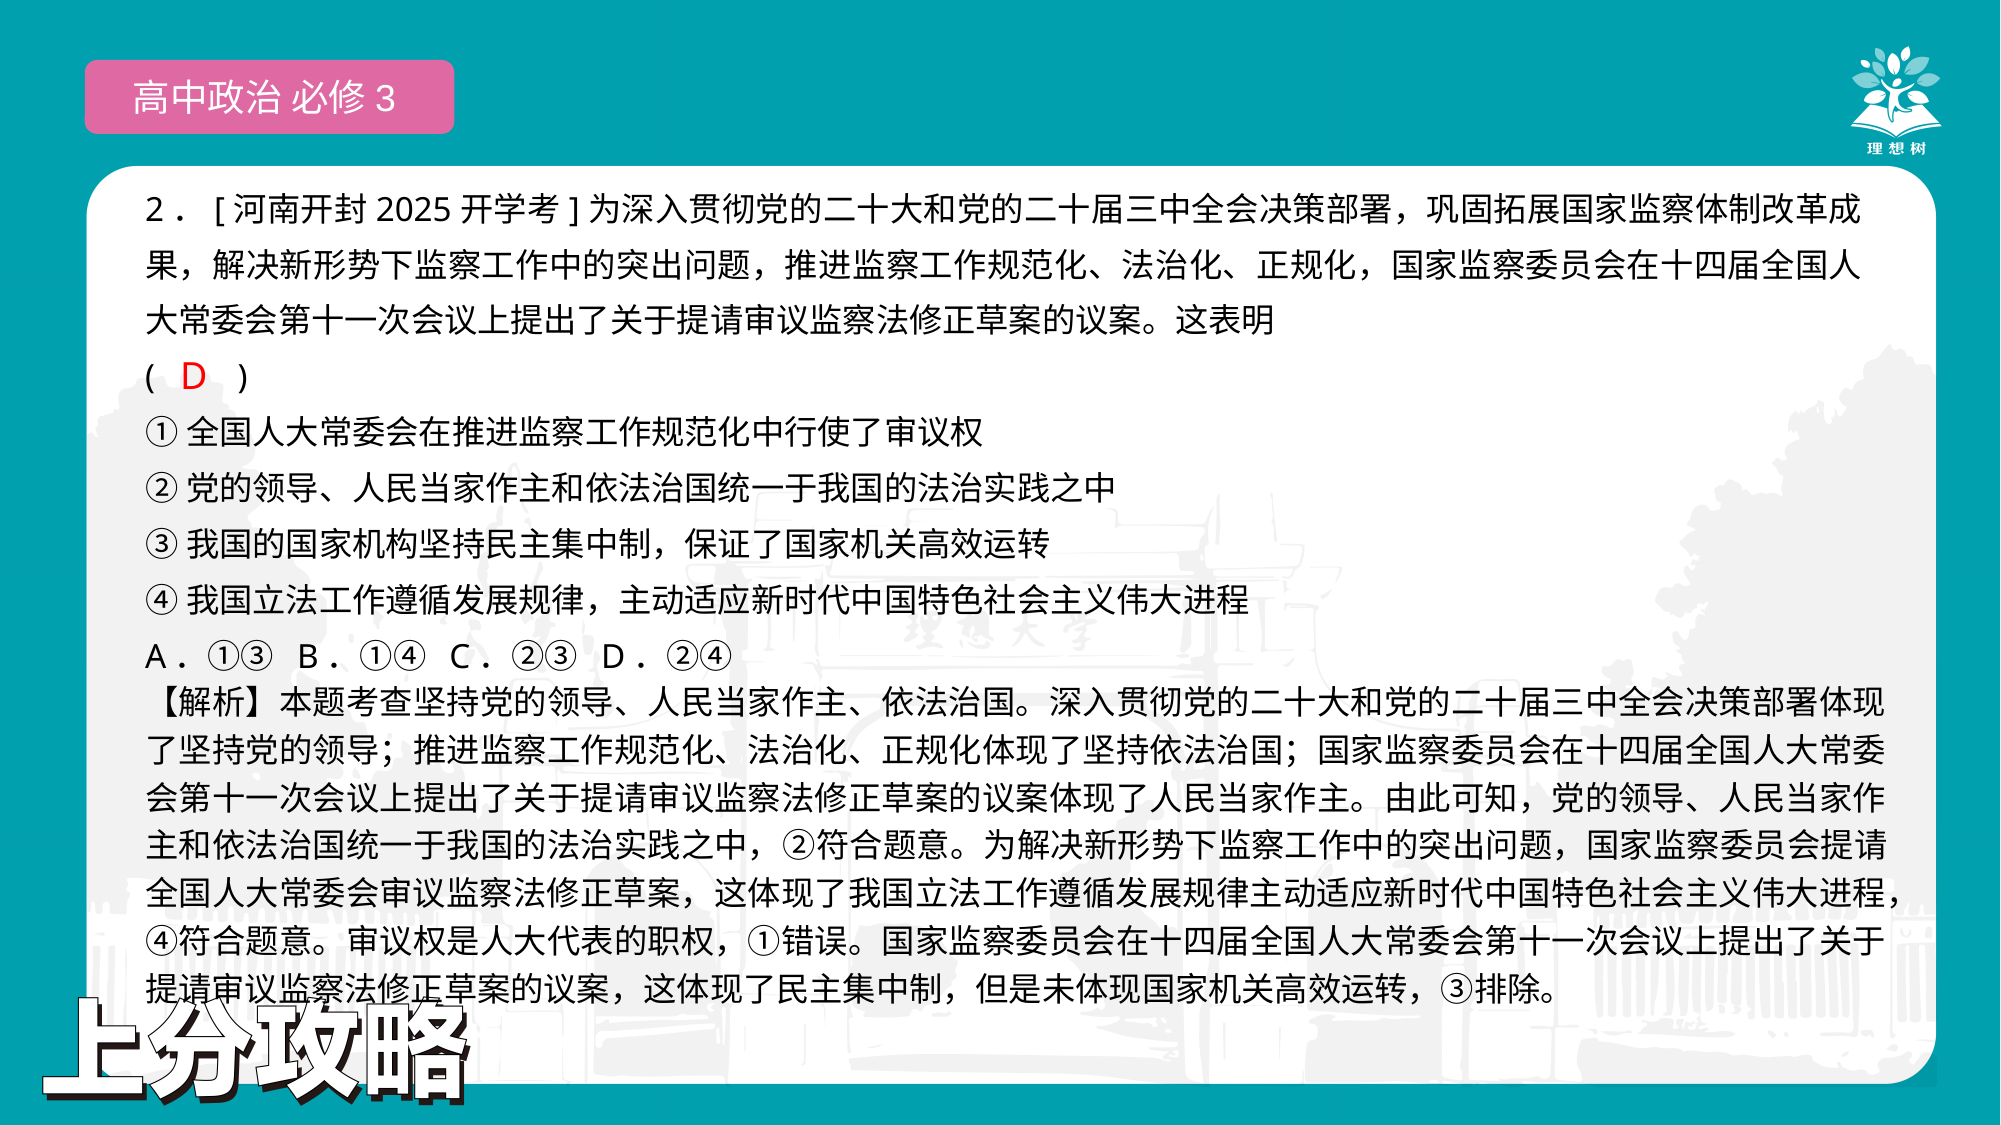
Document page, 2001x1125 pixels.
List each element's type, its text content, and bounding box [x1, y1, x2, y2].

text_box 【解析】本题考查坚持党的领导、人民当家作主、依法治国。深入贯彻党的二十大和党的二十届三中全会决策部署体现了坚持党的领导；推进监察工作规范化、法治化、正规化体现了坚持依法治国；国家监察委员会在十四届全国人大常委会第十一次会议上提出了关于提请审议监察法修正草案的议案体现了人民当家作主。由此可知，党的领导、人民当家作主和依法治国统一于我国的法治实践之中，②符合题意。为解决新形势下监察工作中的突出问题，国家监察委员会提请全国人大常委会审议监察法修正草案，这体现了我国立法工作遵循发展规律主动适应新时代中国特色社会主义伟大进程，④符合题意。审议权是人大代表的职权，①错误。国家监察委员会在十四届全国人大常委会第十一次会议上提出了关于提请审议监察法修正草案的议案，这体现了民主集中制，但是未体现国家机关高效运转，③排除。 [130, 665, 1905, 1016]
text_box 2．[河南开封2025开学考]为深入贯彻党的二十大和党的二十届三中全会决策部署，巩固拓展国家监察体制改革成果，解决新形势下监察工作中的突出问题，推进监察工作规范化、法治化、正规化，国家监察委员会在十四届全国人大常委会第十一次会议上提出了关于提请审议监察法修正草案的议案。这表明 ( ) ①全国人大常委会在推进监察工作规范化中行使了审议权 ②党的领导、人民当家作主和依法治国统一于我国的法治实践之中 ③我国的国家机构坚持民主集中制，保证了国家机关高效运转 ④我国立法工作遵循发展规律，主动适应新时代中国特色社会主义伟大进程 A．①③ B．①④ C．②③ D．②④ [130, 164, 1880, 665]
text_box D [155, 322, 273, 405]
text_box 高中政治 必修3 [83, 58, 456, 135]
picture [0, 0, 2001, 1125]
